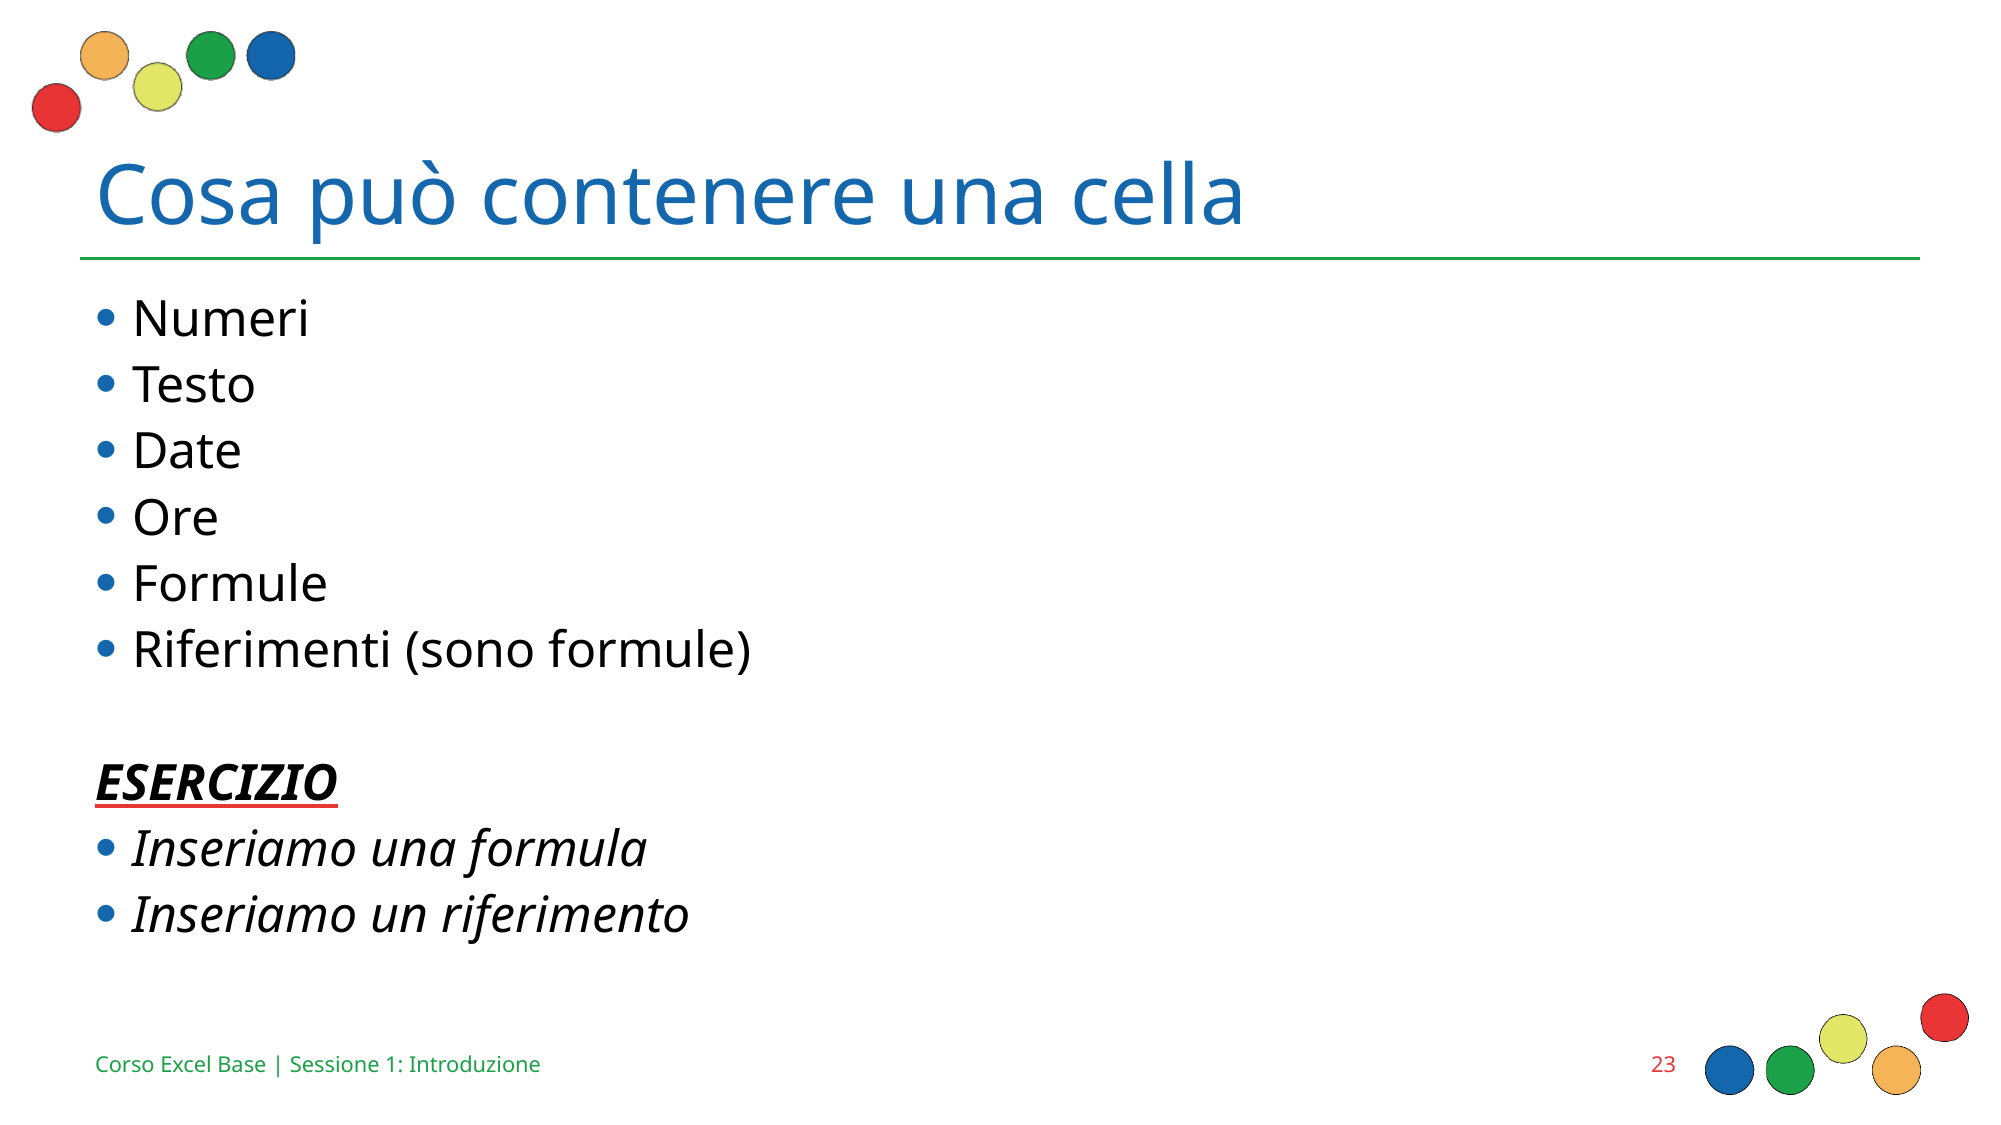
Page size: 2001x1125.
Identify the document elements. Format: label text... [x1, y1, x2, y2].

list Numeri Testo Date Ore Formule Riferimenti (sono formule) ESERCIZIO Inseriamo una formula Inseriamo un riferimento [80, 278, 1920, 1011]
title Cosa può contenere una cella [80, 123, 1920, 259]
picture [29, 30, 295, 135]
footer Corso Excel Base | Sessione 1: Introduzione [80, 1035, 1571, 1096]
picture [1704, 990, 1971, 1096]
slide_number 23 [1583, 1035, 1692, 1096]
